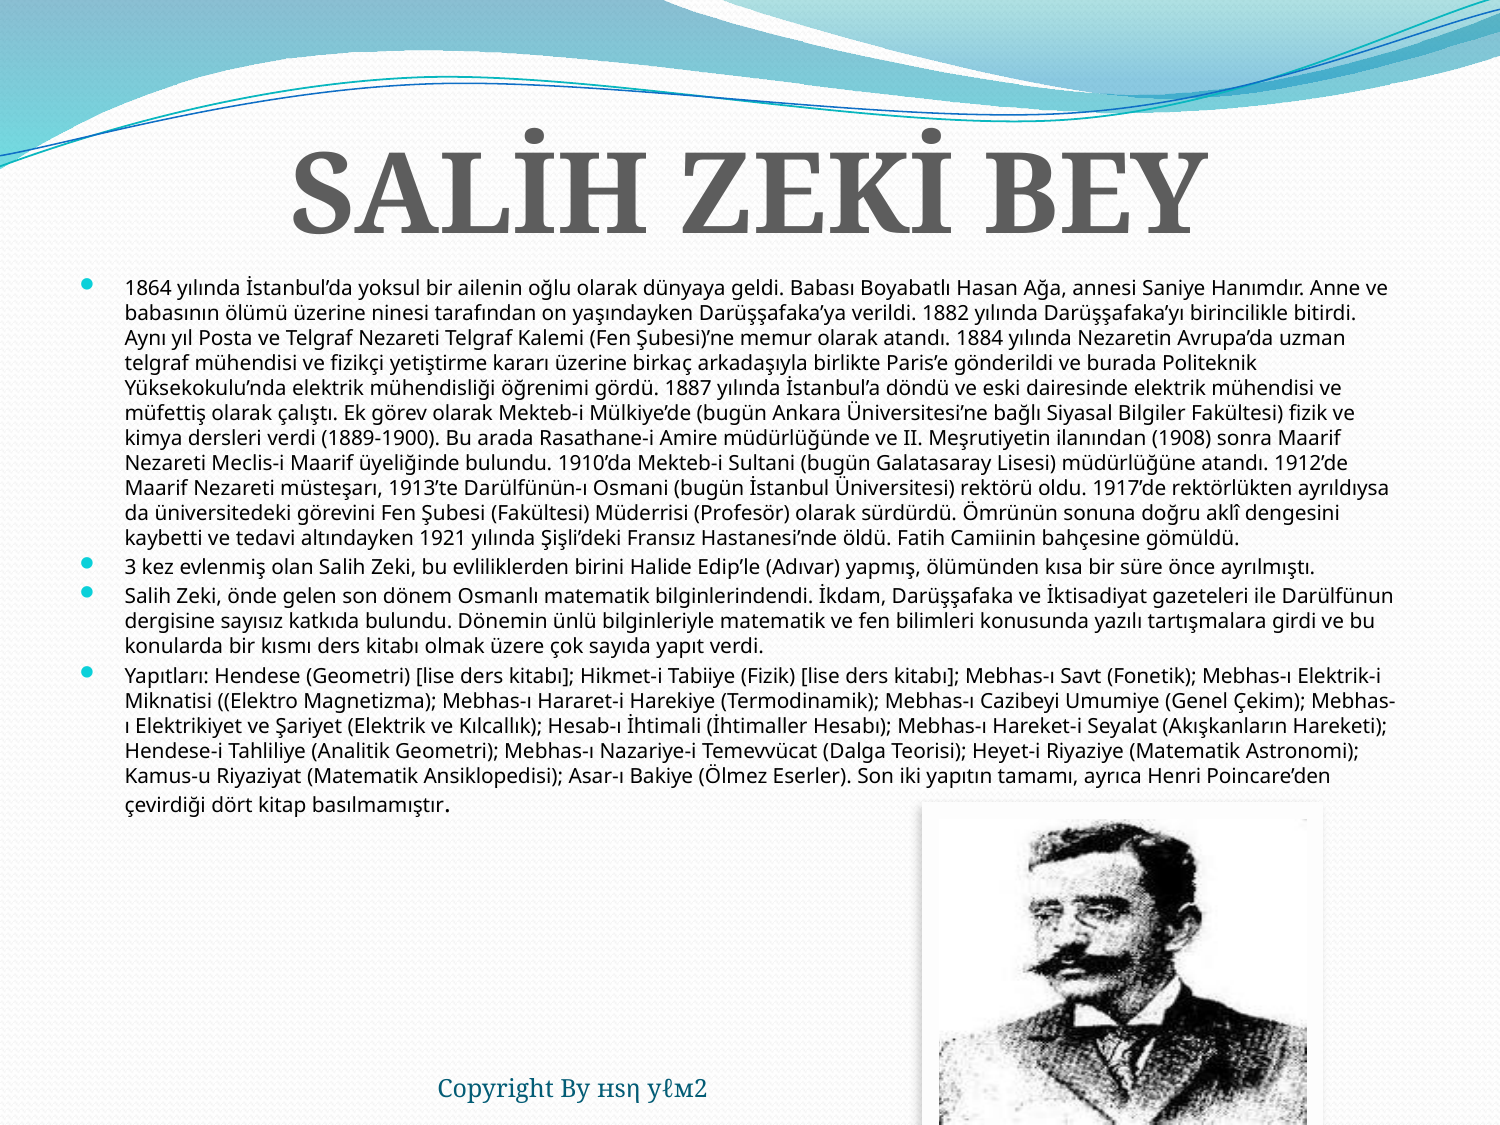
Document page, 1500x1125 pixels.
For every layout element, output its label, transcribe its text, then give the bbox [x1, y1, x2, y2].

list 1864 yılında İstanbul’da yoksul bir ailenin oğlu olarak dünyaya geldi. Babası Boyabatlı Hasan Ağa, annesi Saniye Hanımdır. Anne ve babasının ölümü üzerine ninesi tarafından on yaşındayken Darüşşafaka’ya verildi. 1882 yılında Darüşşafaka’yı birincilikle bitirdi. Aynı yıl Posta ve Telgraf Nezareti Telgraf Kalemi (Fen Şubesi)’ne memur olarak atandı. 1884 yılında Nezaretin Avrupa’da uzman telgraf mühendisi ve fizikçi yetiştirme kararı üzerine birkaç arkadaşıyla birlikte Paris’e gönderildi ve burada Politeknik Yüksekokulu’nda elektrik mühendisliği öğrenimi gördü. 1887 yılında İstanbul’a döndü ve eski dairesinde elektrik mühendisi ve müfettiş olarak çalıştı. Ek görev olarak Mekteb-i Mülkiye’de (bugün Ankara Üniversitesi’ne bağlı Siyasal Bilgiler Fakültesi) fizik ve kimya dersleri verdi (1889-1900). Bu arada Rasathane-i Amire müdürlüğünde ve II. Meşrutiyetin ilanından (1908) sonra Maarif Nezareti Meclis-i Maarif üyeliğinde bulundu. 1910’da Mekteb-i Sultani (bugün Galatasaray Lisesi) müdürlüğüne atandı. 1912’de Maarif Nezareti müsteşarı, 1913’te Darülfünün-ı Osmani (bugün İstanbul Üniversitesi) rektörü oldu. 1917’de rektörlükten ayrıldıysa da üniversitedeki görevini Fen Şubesi (Fakültesi) Müderrisi (Profesör) olarak sürdürdü. Ömrünün sonuna doğru aklî dengesini kaybetti ve tedavi altındayken 1921 yılında Şişli’deki Fransız Hastanesi’nde öldü. Fatih Camiinin bahçesine gömüldü. 3 kez evlenmiş olan Salih Zeki, bu evliliklerden birini Halide Edip’le (Adıvar) yapmış, ölümünden kısa bir süre önce ayrılmıştı. Salih Zeki, önde gelen son dönem Osmanlı matematik bilginlerindendi. İkdam, Darüşşafaka ve İktisadiyat gazeteleri ile Darülfünun dergisine sayısız katkıda bulundu. Dönemin ünlü bilginleriyle matematik ve fen bilimleri konusunda yazılı tartışmalara girdi ve bu konularda bir kısmı ders kitabı olmak üzere çok sayıda yapıt verdi. Yapıtları: Hendese (Geometri) [lise ders kitabı]; Hikmet-i Tabiiye (Fizik) [lise ders kitabı]; Mebhas-ı Savt (Fonetik); Mebhas-ı Elektrik-i Miknatisi ((Elektro Magnetizma); Mebhas-ı Hararet-i Harekiye (Termodinamik); Mebhas-ı Cazibeyi Umumiye (Genel Çekim); Mebhas-ı Elektrikiyet ve Şariyet (Elektrik ve Kılcallık); Hesab-ı İhtimali (İhtimaller Hesabı); Mebhas-ı Hareket-i Seyalat (Akışkanların Hareketi); Hendese-i Tahliliye (Analitik Geometri); Mebhas-ı Nazariye-i Temevvücat (Dalga Teorisi); Heyet-i Riyaziye (Matematik Astronomi); Kamus-u Riyaziyat (Matematik Ansiklopedisi); Asar-ı Bakiye (Ölmez Eserler). Son iki yapıtın tamamı, ayrıca Henri Poincare’den çevirdiği dört kitap basılmamıştır. [64, 267, 1415, 988]
picture [938, 818, 1307, 1125]
footer Copyright By нѕη уℓм2 [437, 1042, 913, 1103]
text_box SALİH ZEKİ BEY [275, 113, 1225, 264]
